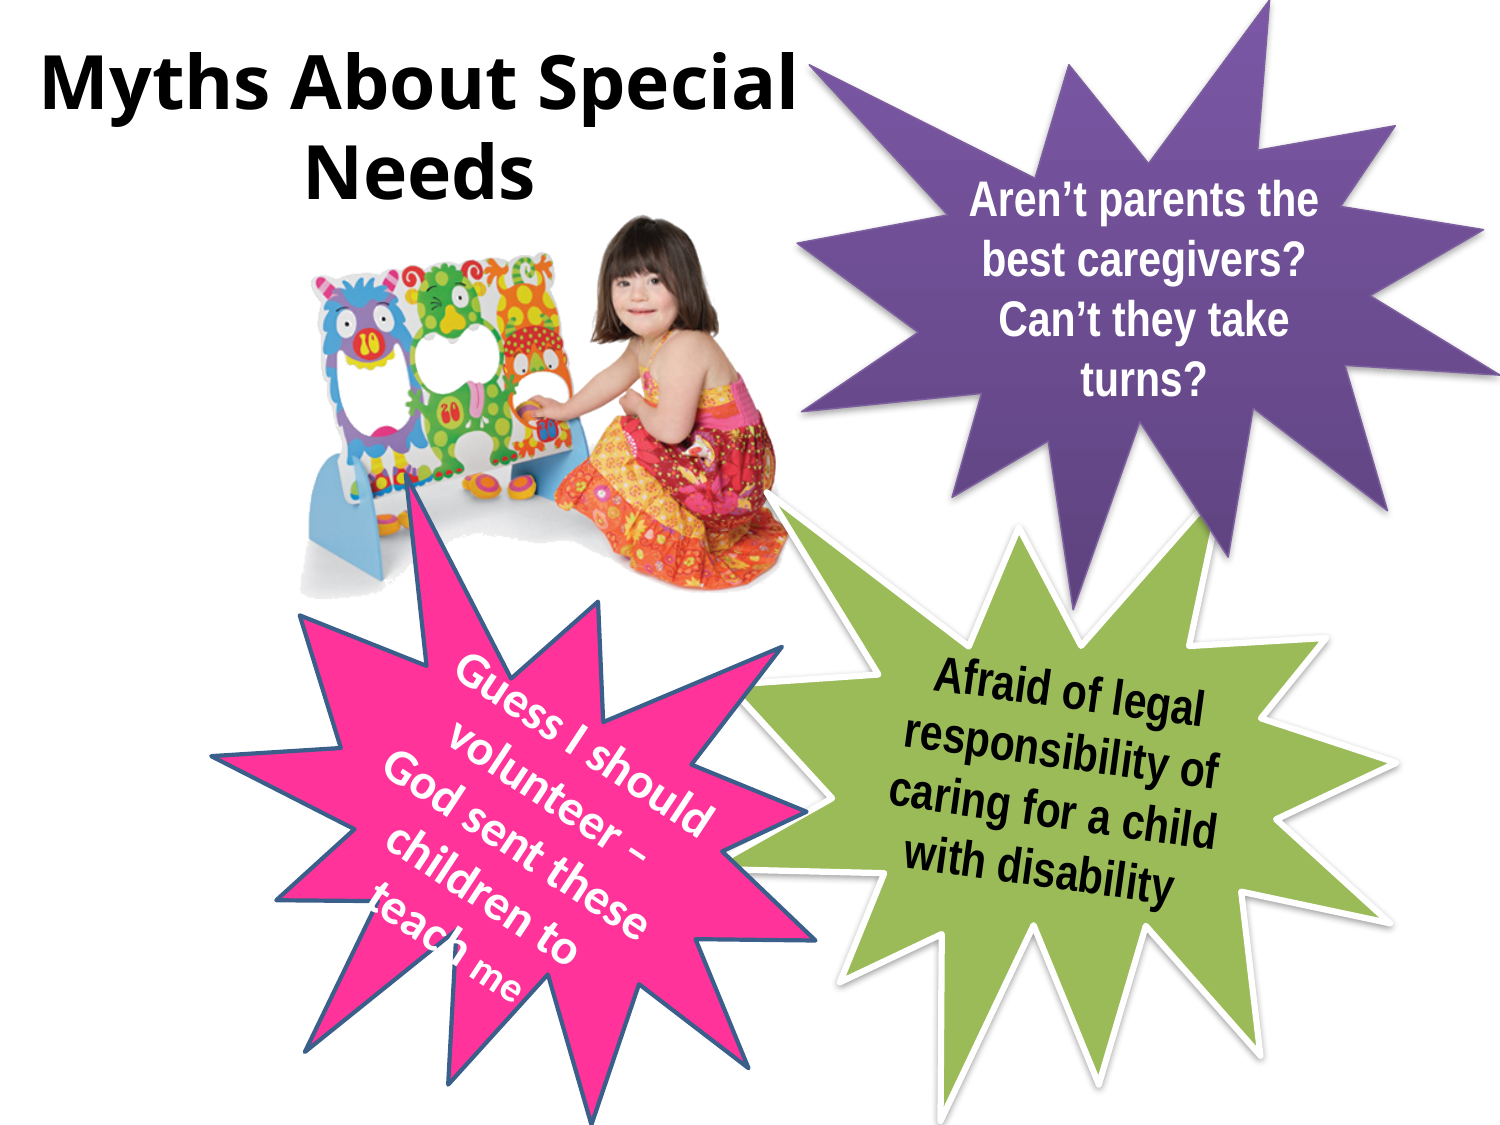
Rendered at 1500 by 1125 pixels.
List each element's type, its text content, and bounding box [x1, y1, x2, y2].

text_box Guess I should volunteer –God sent these children to teach me [209, 618, 818, 1125]
title Myths About Special Needs [0, 30, 839, 219]
text_box Aren’t parents the best caregivers? Can’t they take turns? [808, 0, 1500, 611]
picture [265, 207, 822, 609]
text_box Afraid of legal responsibility of caring for a child with disability [728, 515, 1400, 1125]
